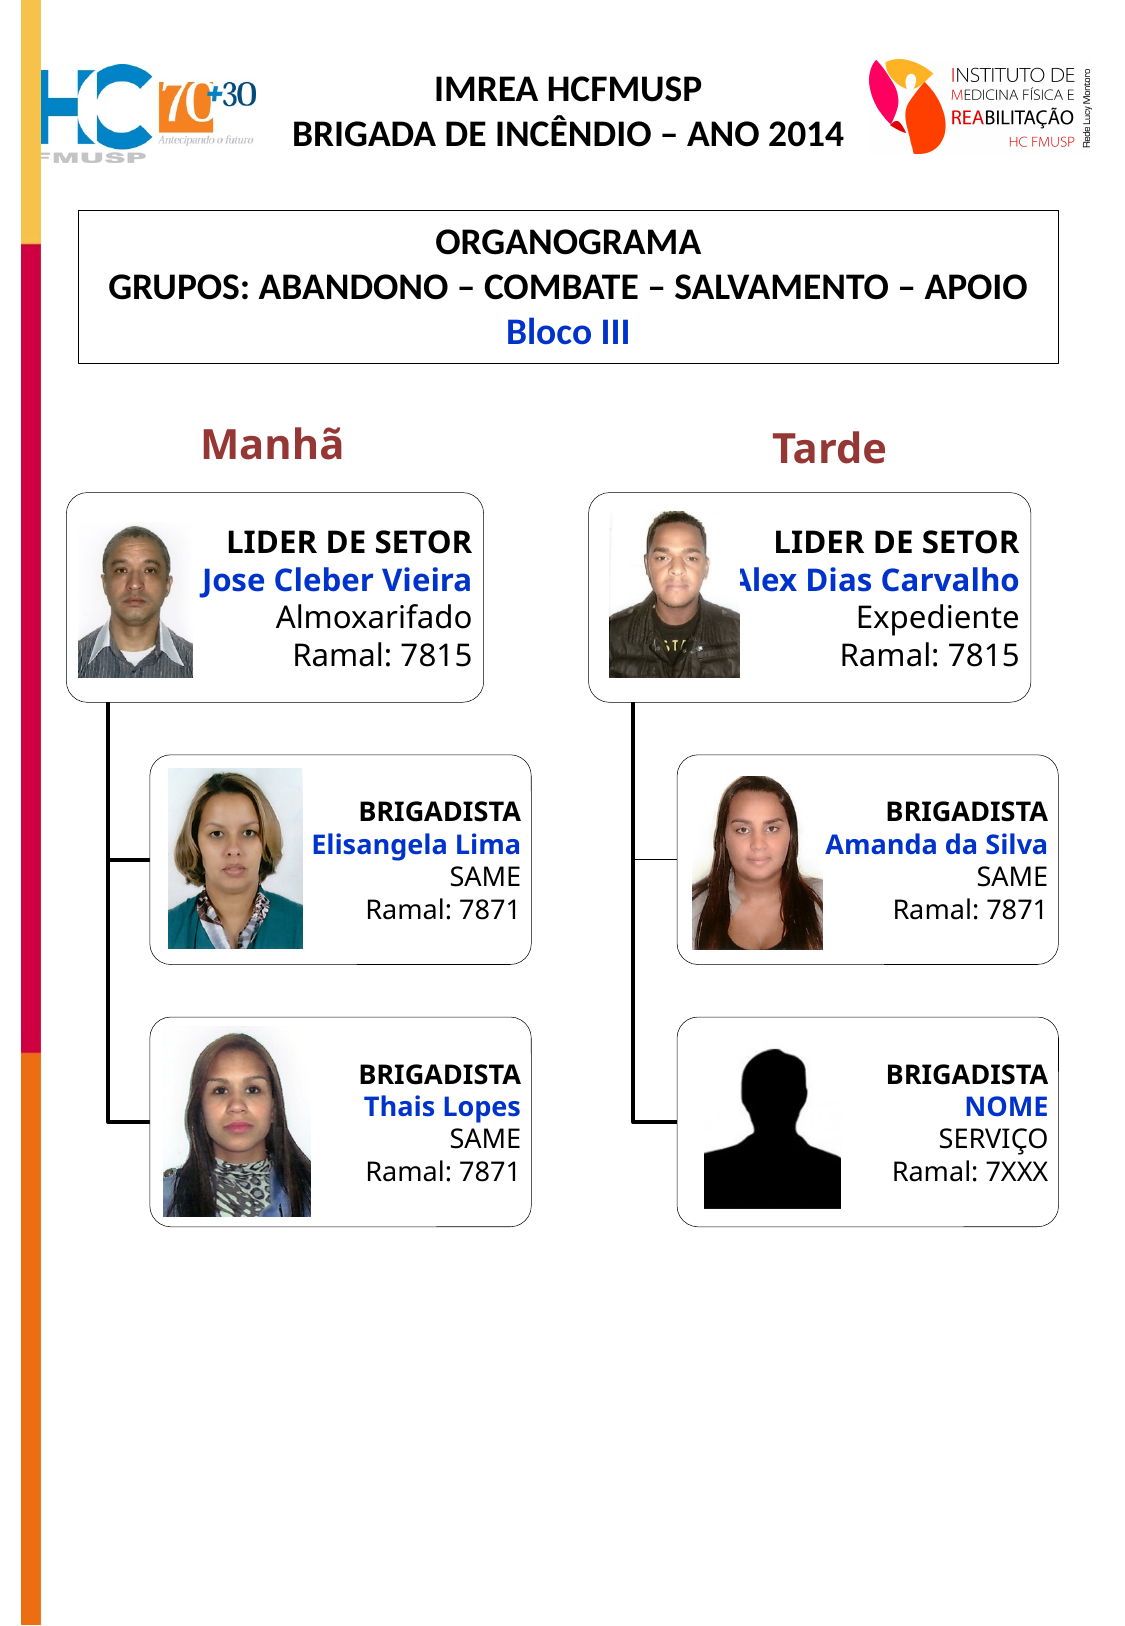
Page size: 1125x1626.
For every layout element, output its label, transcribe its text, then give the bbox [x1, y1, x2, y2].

picture [162, 1026, 311, 1218]
picture [692, 776, 823, 950]
picture [20, 0, 256, 1625]
picture [703, 1035, 841, 1209]
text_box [66, 197, 1059, 1522]
picture [869, 59, 1092, 155]
picture [167, 768, 303, 950]
picture [77, 521, 193, 678]
text_box IMREA HCFMUSP BRIGADA DE INCÊNDIO – ANO 2014 [267, 56, 870, 162]
picture [609, 511, 740, 678]
